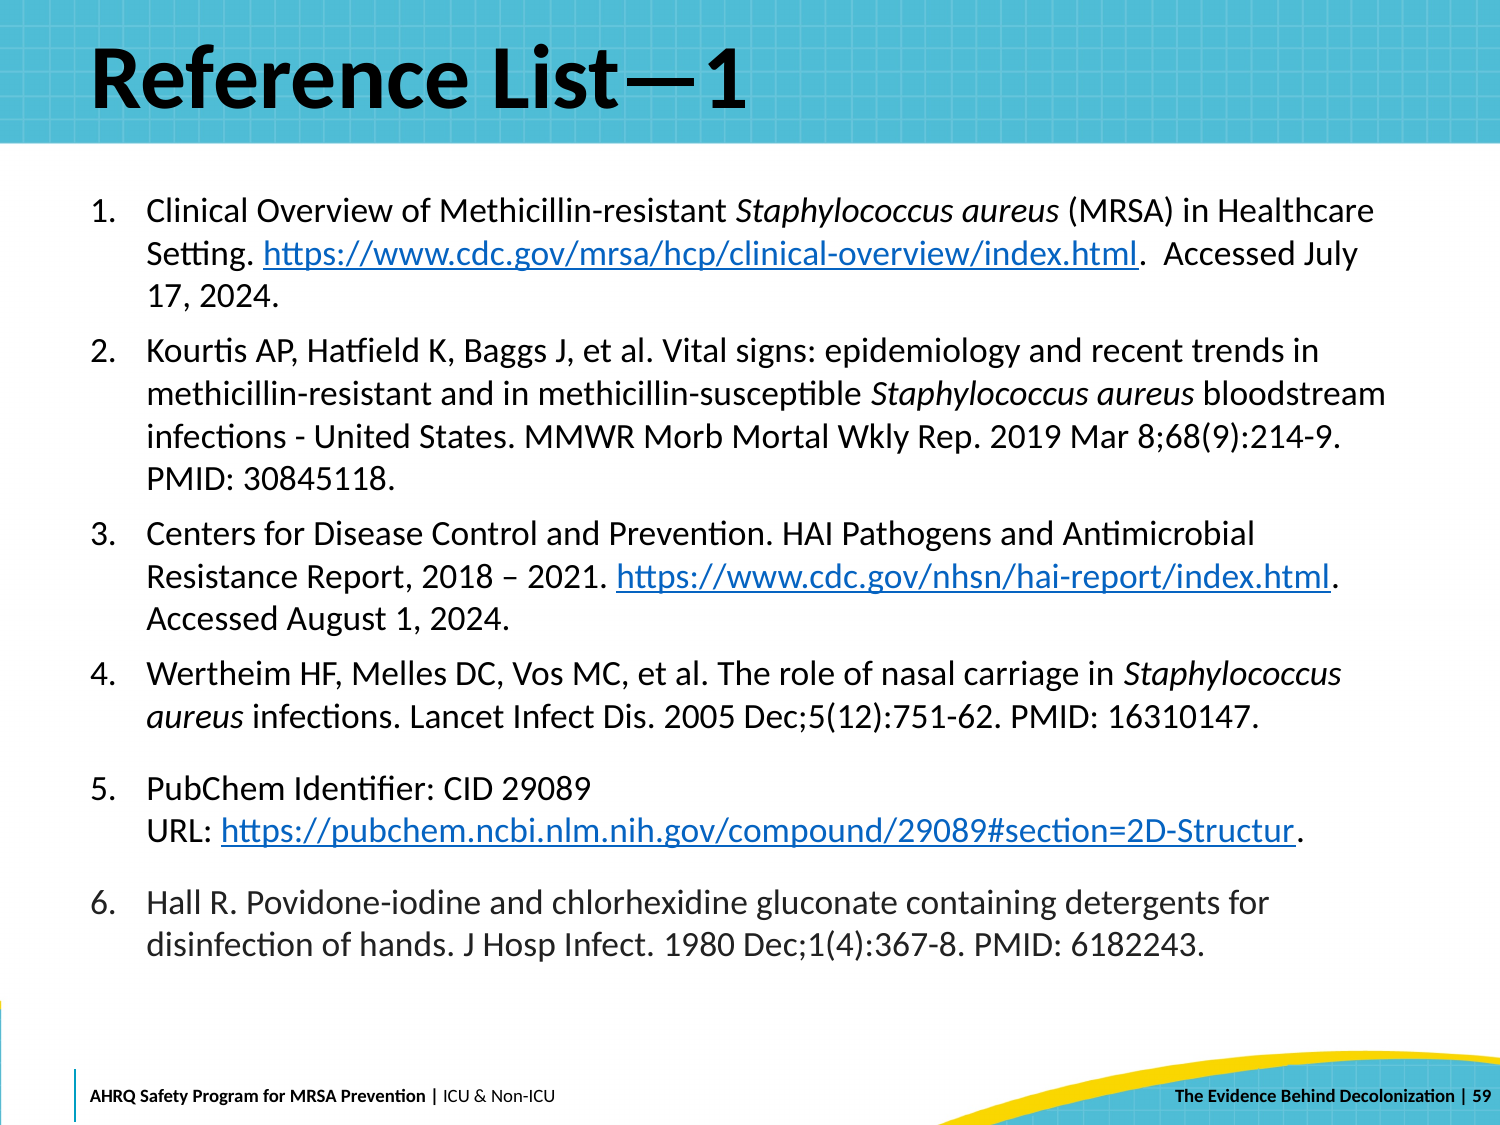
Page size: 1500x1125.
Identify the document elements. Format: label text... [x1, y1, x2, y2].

picture [0, 0, 1500, 1125]
list Clinical Overview of Methicillin-resistant Staphylococcus aureus (MRSA) in Healthcare Setting. https://www.cdc.gov/mrsa/hcp/clinical-overview/index.html. Accessed July 17, 2024. Kourtis AP, Hatfield K, Baggs J, et al. Vital signs: epidemiology and recent trends in methicillin-resistant and in methicillin-susceptible Staphylococcus aureus bloodstream infections - United States. MMWR Morb Mortal Wkly Rep. 2019 Mar 8;68(9):214-9. PMID: 30845118. Centers for Disease Control and Prevention. HAI Pathogens and Antimicrobial Resistance Report, 2018 – 2021. https://www.cdc.gov/nhsn/hai-report/index.html. Accessed August 1, 2024. Wertheim HF, Melles DC, Vos MC, et al. The role of nasal carriage in Staphylococcus aureus infections. Lancet Infect Dis. 2005 Dec;5(12):751-62. PMID: 16310147. PubChem Identifier: CID 29089 URL: https://pubchem.ncbi.nlm.nih.gov/compound/29089#section=2D-Structur. Hall R. Povidone-iodine and chlorhexidine gluconate containing detergents for disinfection of hands. J Hosp Infect. 1980 Dec;1(4):367-8. PMID: 6182243. [75, 179, 1425, 1035]
title Reference List—1 [75, 0, 1425, 150]
slide_number | 59 [1455, 1065, 1500, 1125]
